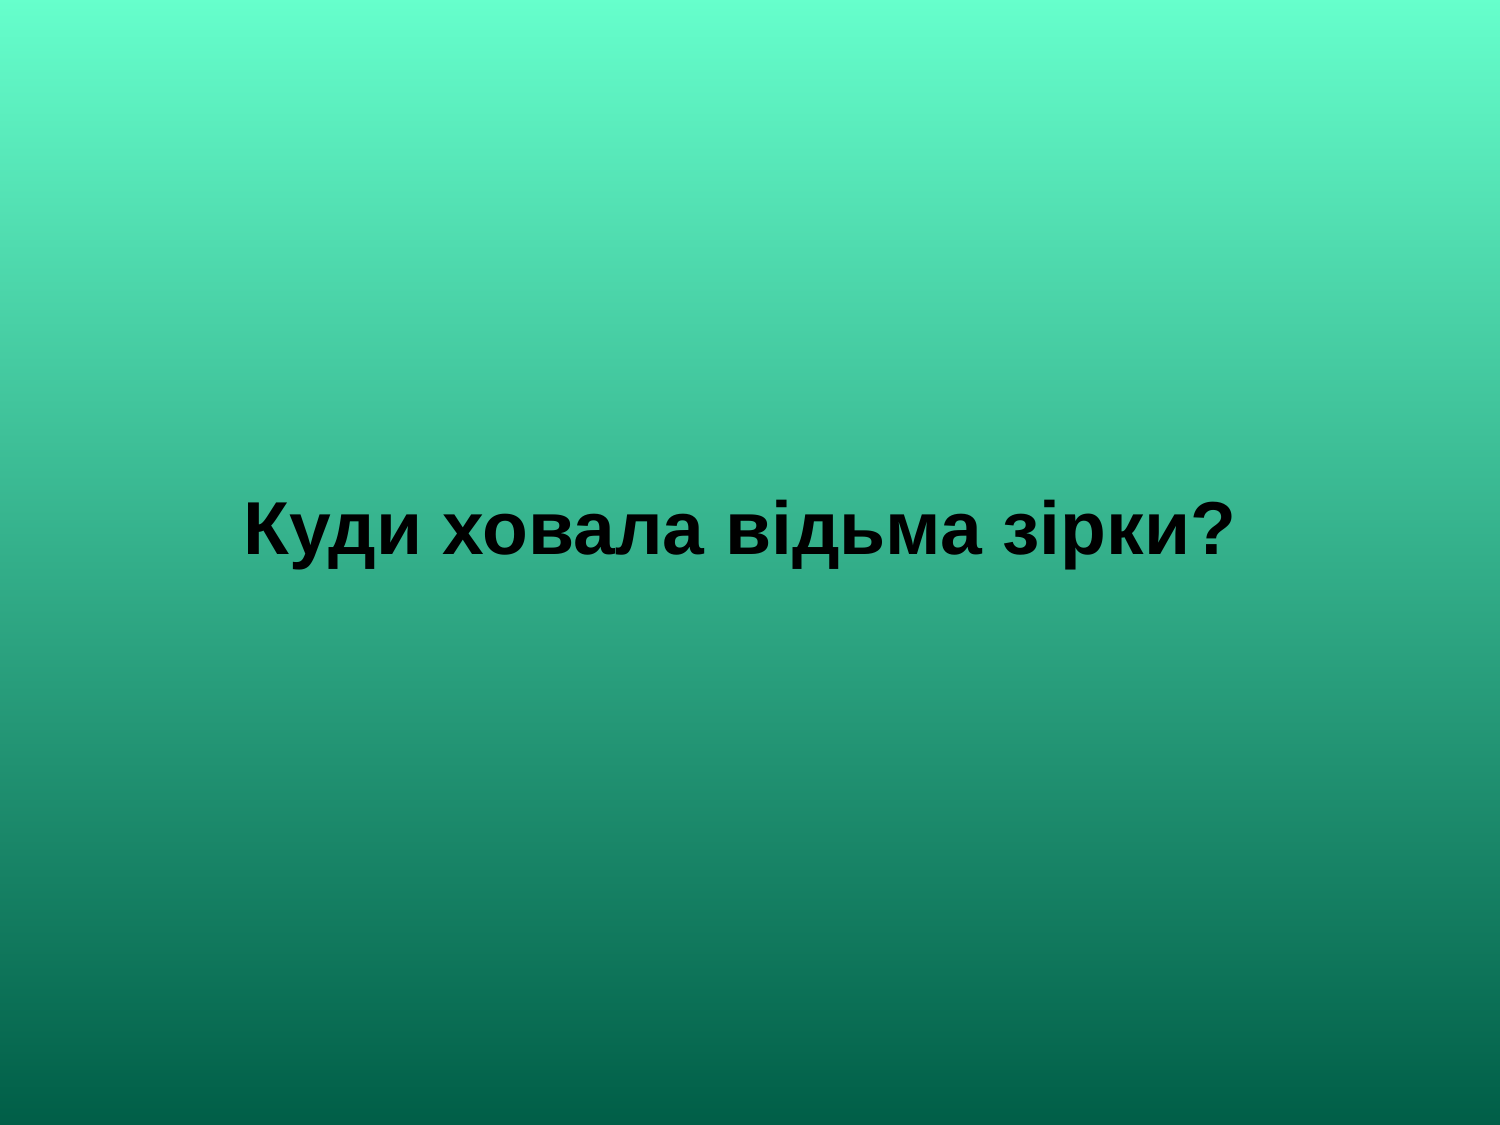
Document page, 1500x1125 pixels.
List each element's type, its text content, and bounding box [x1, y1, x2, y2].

list Куди ховала відьма зірки? [74, 262, 1426, 1006]
